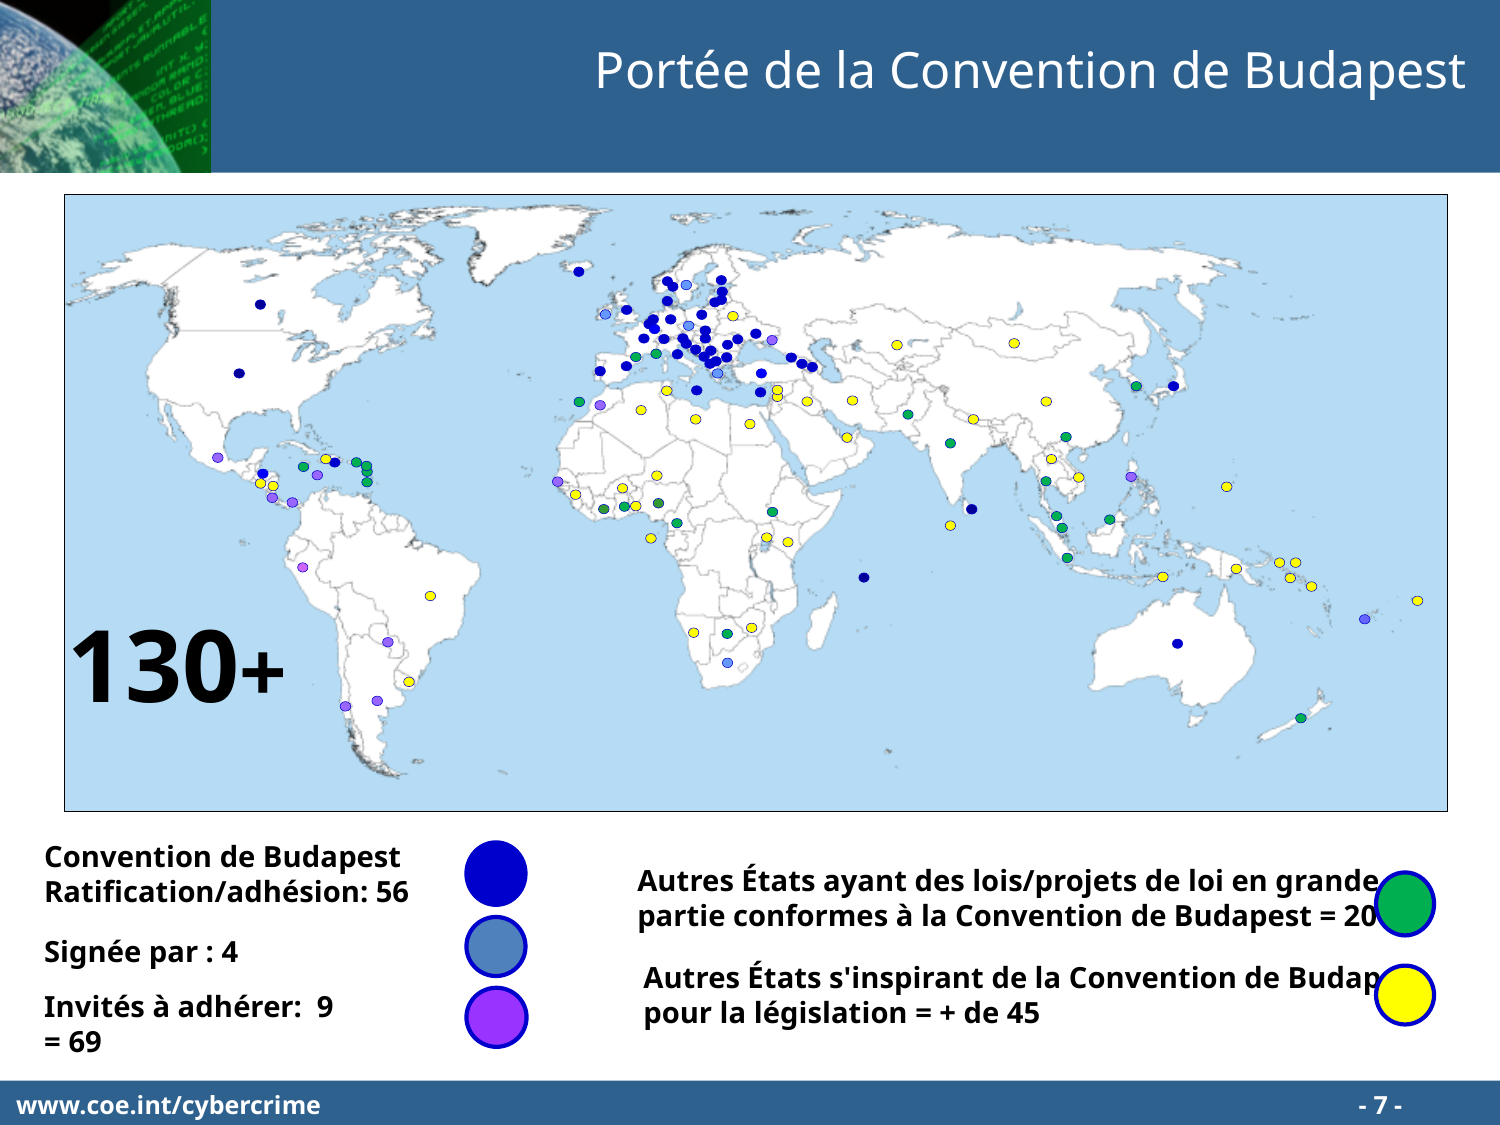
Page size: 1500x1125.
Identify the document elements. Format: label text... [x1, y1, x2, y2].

text_box Autres États s'inspirant de la Convention de Budapest pour la législation = + de 45 [628, 952, 1446, 1037]
picture [0, 0, 212, 173]
text_box Signée par : 4 [29, 925, 482, 976]
text_box www.coe.int/cybercrime - 7 - [1, 1082, 1500, 1125]
text_box Portée de la Convention de Budapest [222, 31, 1483, 106]
text_box [214, 0, 1500, 175]
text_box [64, 193, 1447, 811]
text_box [0, 1079, 1500, 1125]
text_box [1373, 870, 1437, 938]
text_box [464, 840, 528, 907]
text_box [1373, 963, 1437, 1027]
text_box Autres États ayant des lois/projets de loi en grande partie conformes à la Convention de Budapest = 20 [622, 854, 1440, 940]
text_box [464, 985, 529, 1049]
text_box Convention de Budapest Ratification/adhésion: 56 [29, 831, 482, 916]
text_box Invités à adhérer: 9 = 69 [29, 980, 482, 1066]
text_box 130+ [53, 594, 59, 730]
text_box [464, 914, 528, 979]
